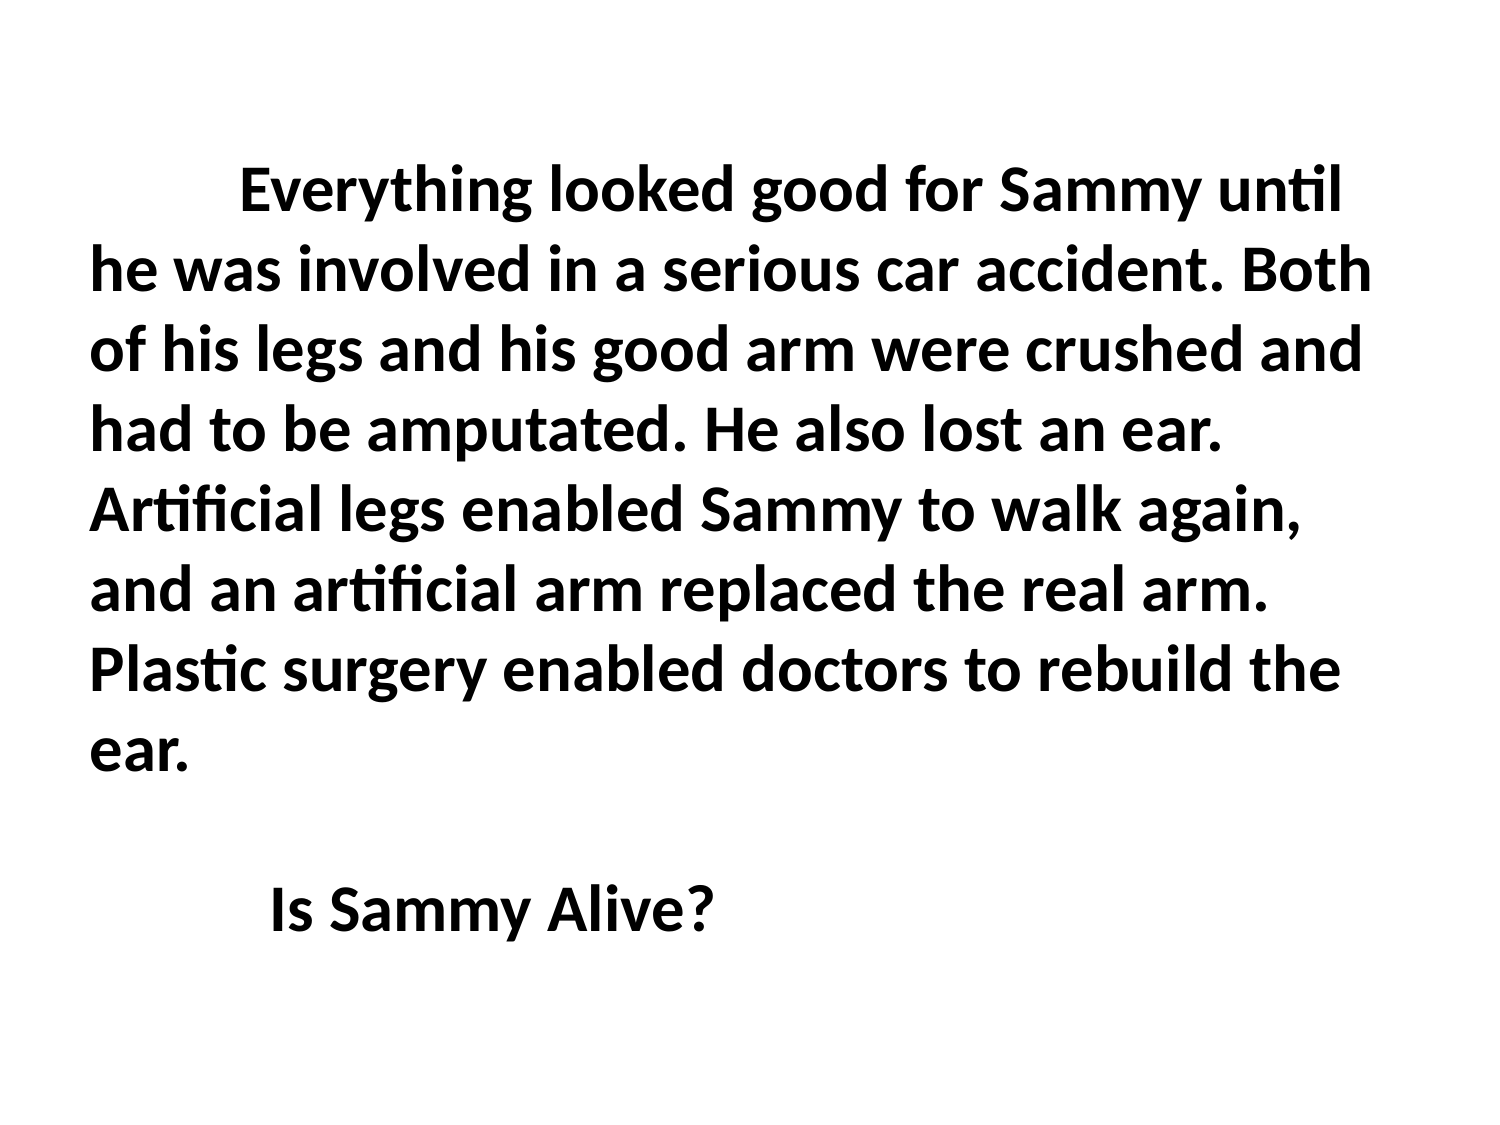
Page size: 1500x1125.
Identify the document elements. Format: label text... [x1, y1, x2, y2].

text_box Everything looked good for Sammy until he was involved in a serious car accident. Both of his legs and his good arm were crushed and had to be amputated. He also lost an ear. Artificial legs enabled Sammy to walk again, and an artificial arm replaced the real arm. Plastic surgery enabled doctors to rebuild the ear. Is Sammy Alive? [75, 137, 1400, 997]
